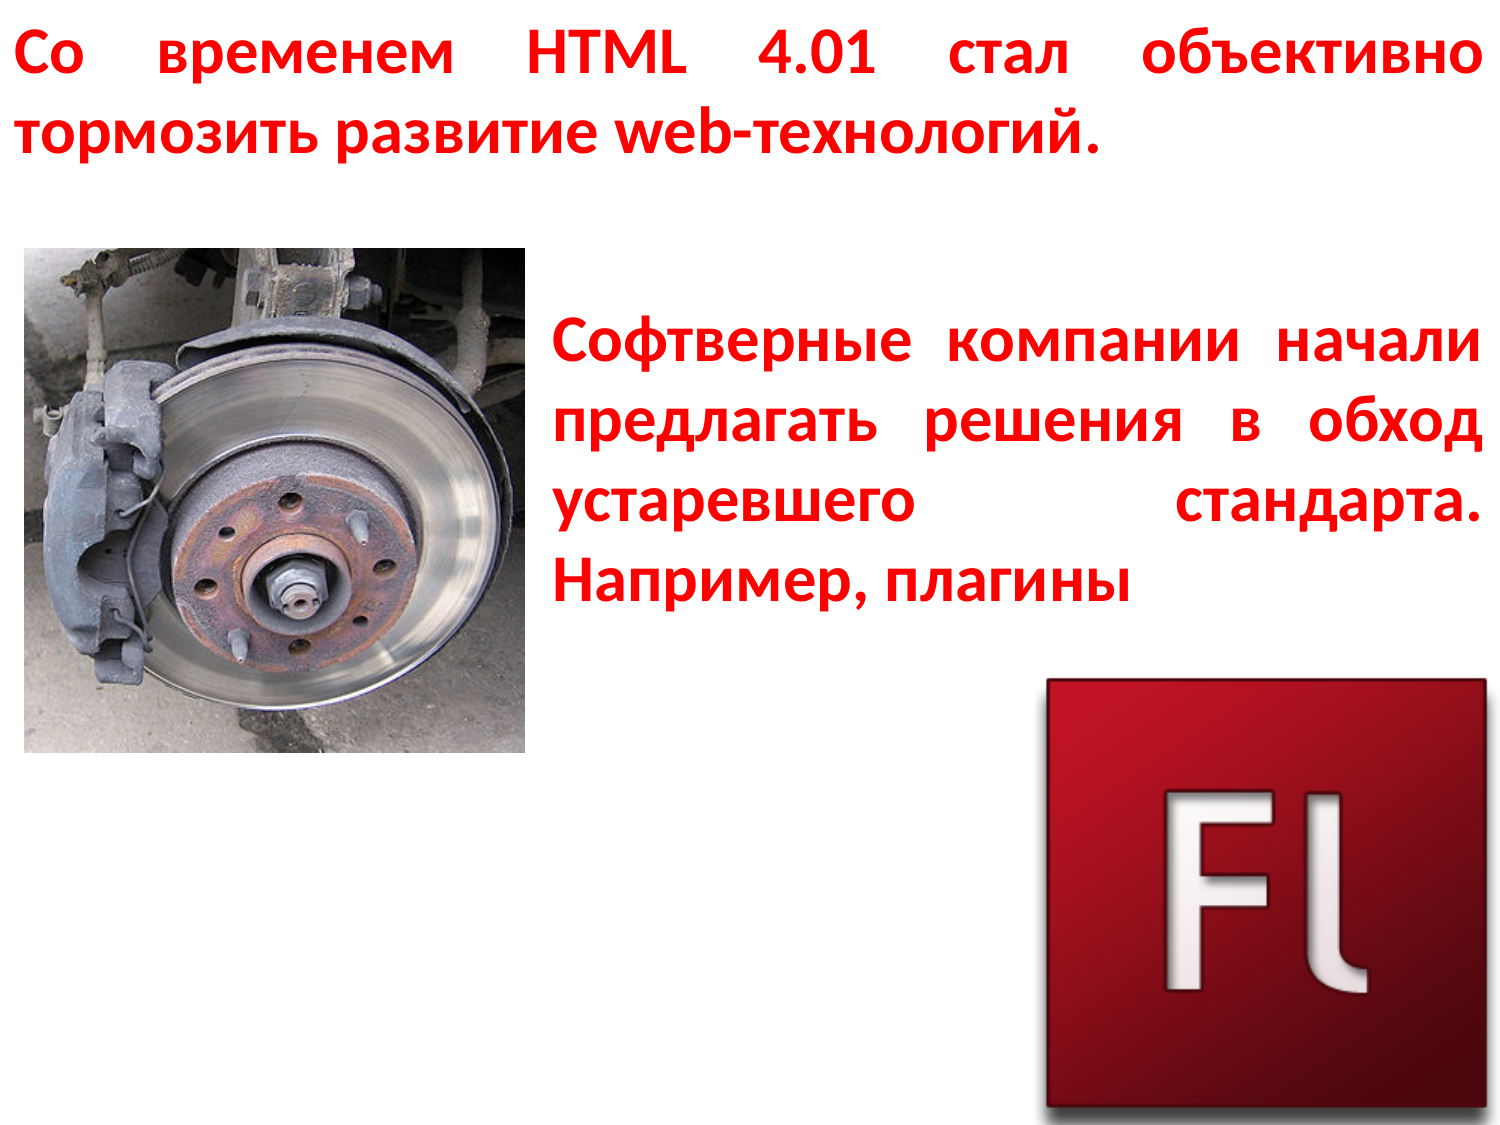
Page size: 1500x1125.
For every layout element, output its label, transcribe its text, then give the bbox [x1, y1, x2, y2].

picture [24, 248, 526, 754]
text_box Со временем HTML 4.01 стал объективно тормозить развитие web-технологий. [0, 0, 1500, 175]
text_box Софтверные компании начали предлагать решения в обход устаревшего стандарта. Например, плагины [537, 287, 1499, 622]
picture [1034, 671, 1500, 1125]
